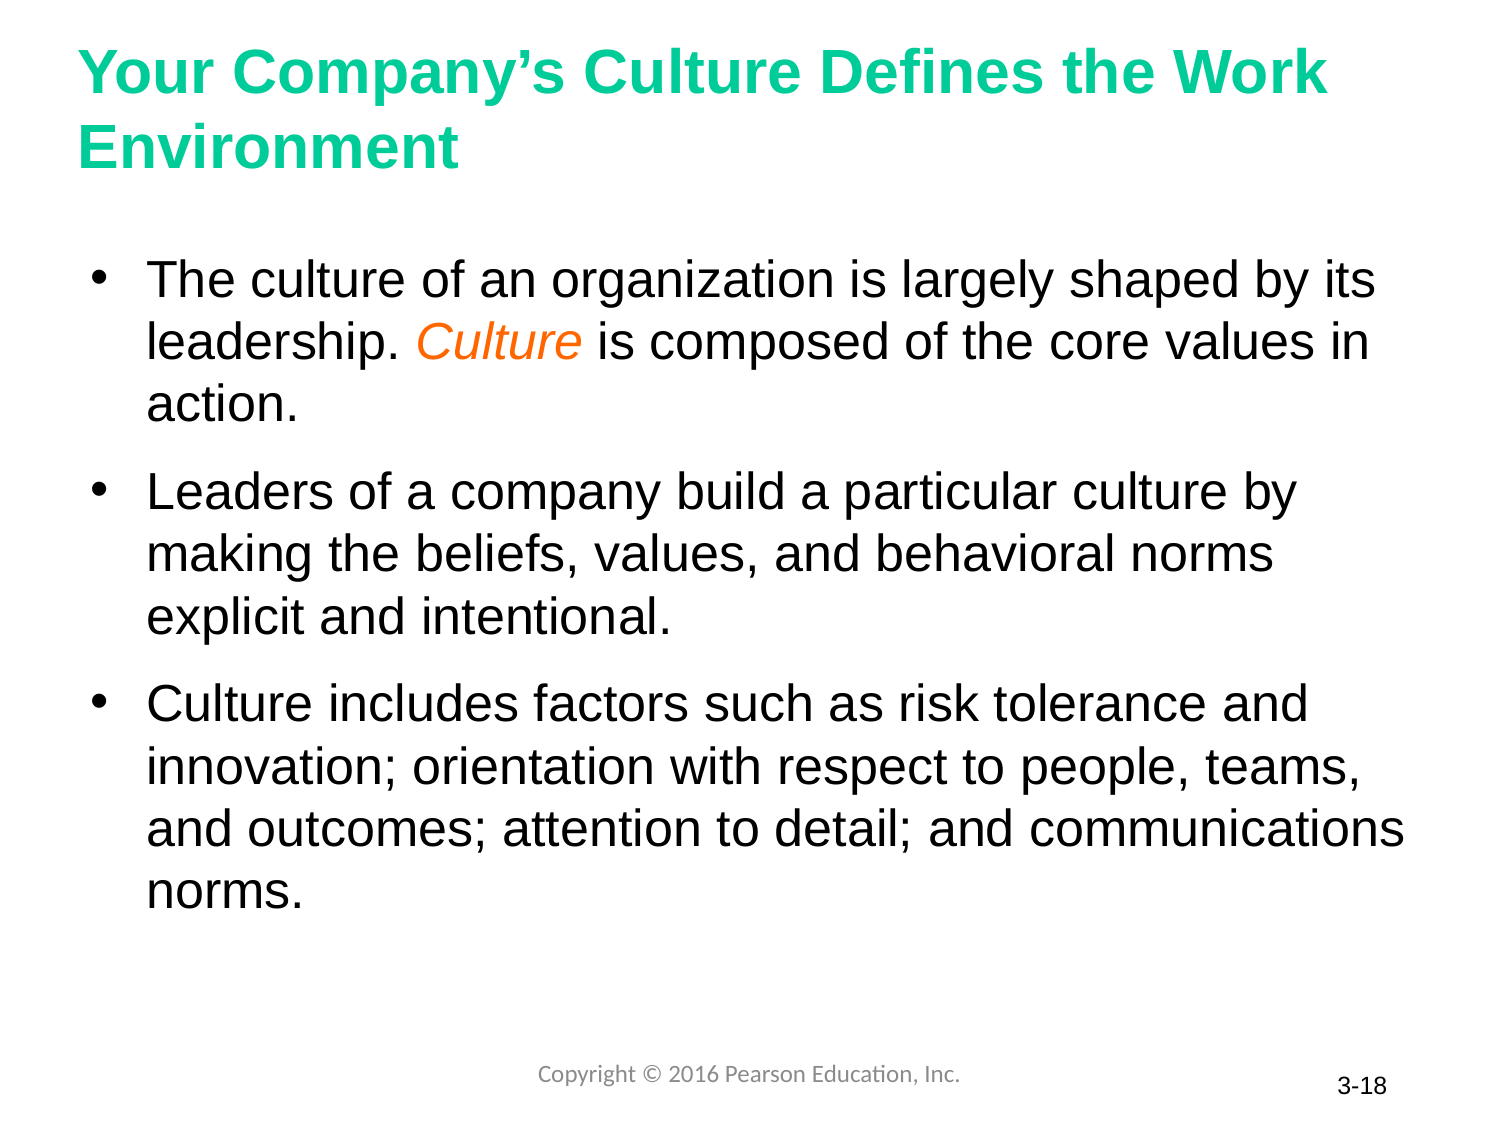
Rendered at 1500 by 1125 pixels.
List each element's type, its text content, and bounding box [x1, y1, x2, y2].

list The culture of an organization is largely shaped by its leadership. Culture is composed of the core values in action. Leaders of a company build a particular culture by making the beliefs, values, and behavioral norms explicit and intentional. Culture includes factors such as risk tolerance and innovation; orientation with respect to people, teams, and outcomes; attention to detail; and communications norms. [75, 237, 1425, 980]
footer Copyright © 2016 Pearson Education, Inc. [512, 1042, 988, 1103]
title Your Company’s Culture Defines the Work Environment [62, 12, 1413, 200]
